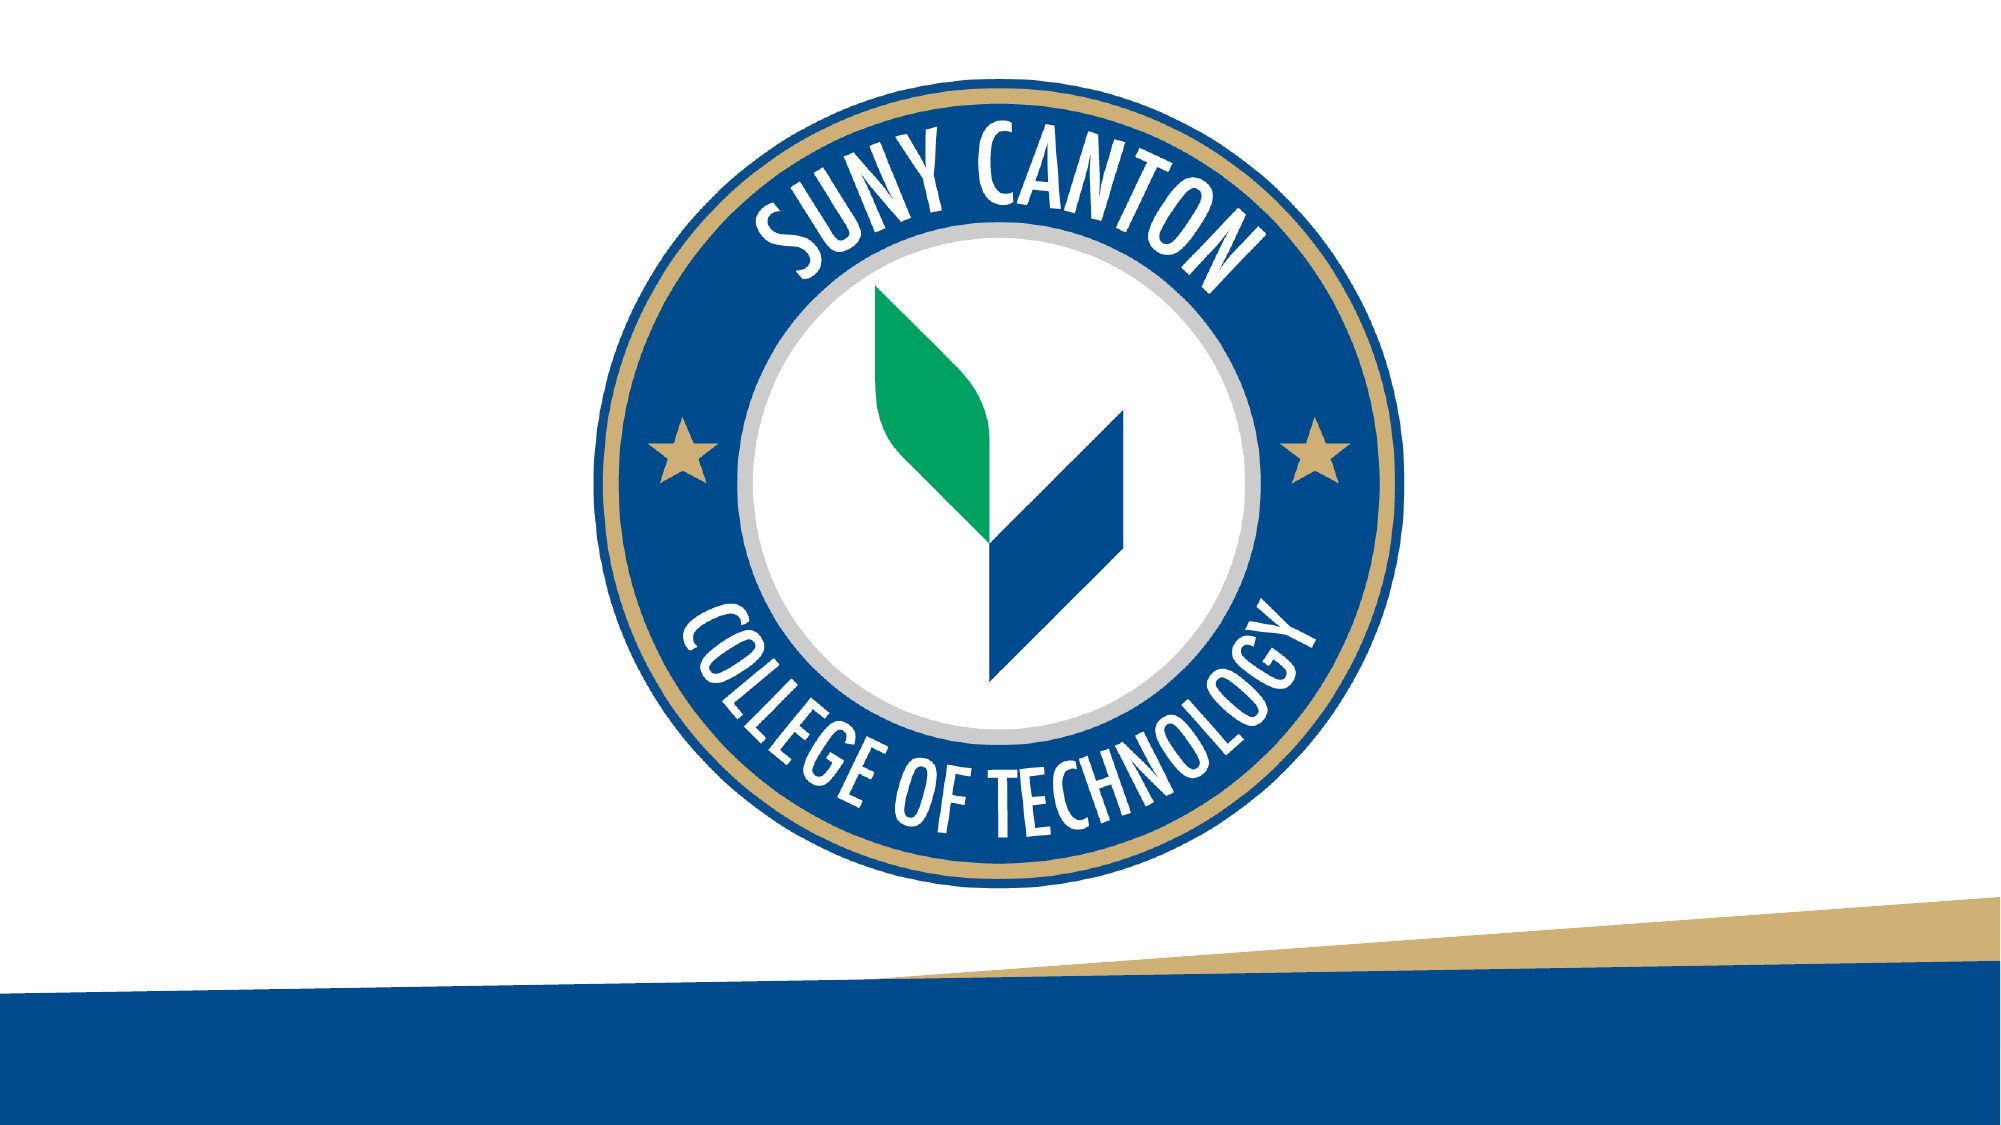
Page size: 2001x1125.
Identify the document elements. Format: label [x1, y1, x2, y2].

picture [552, 47, 1448, 920]
